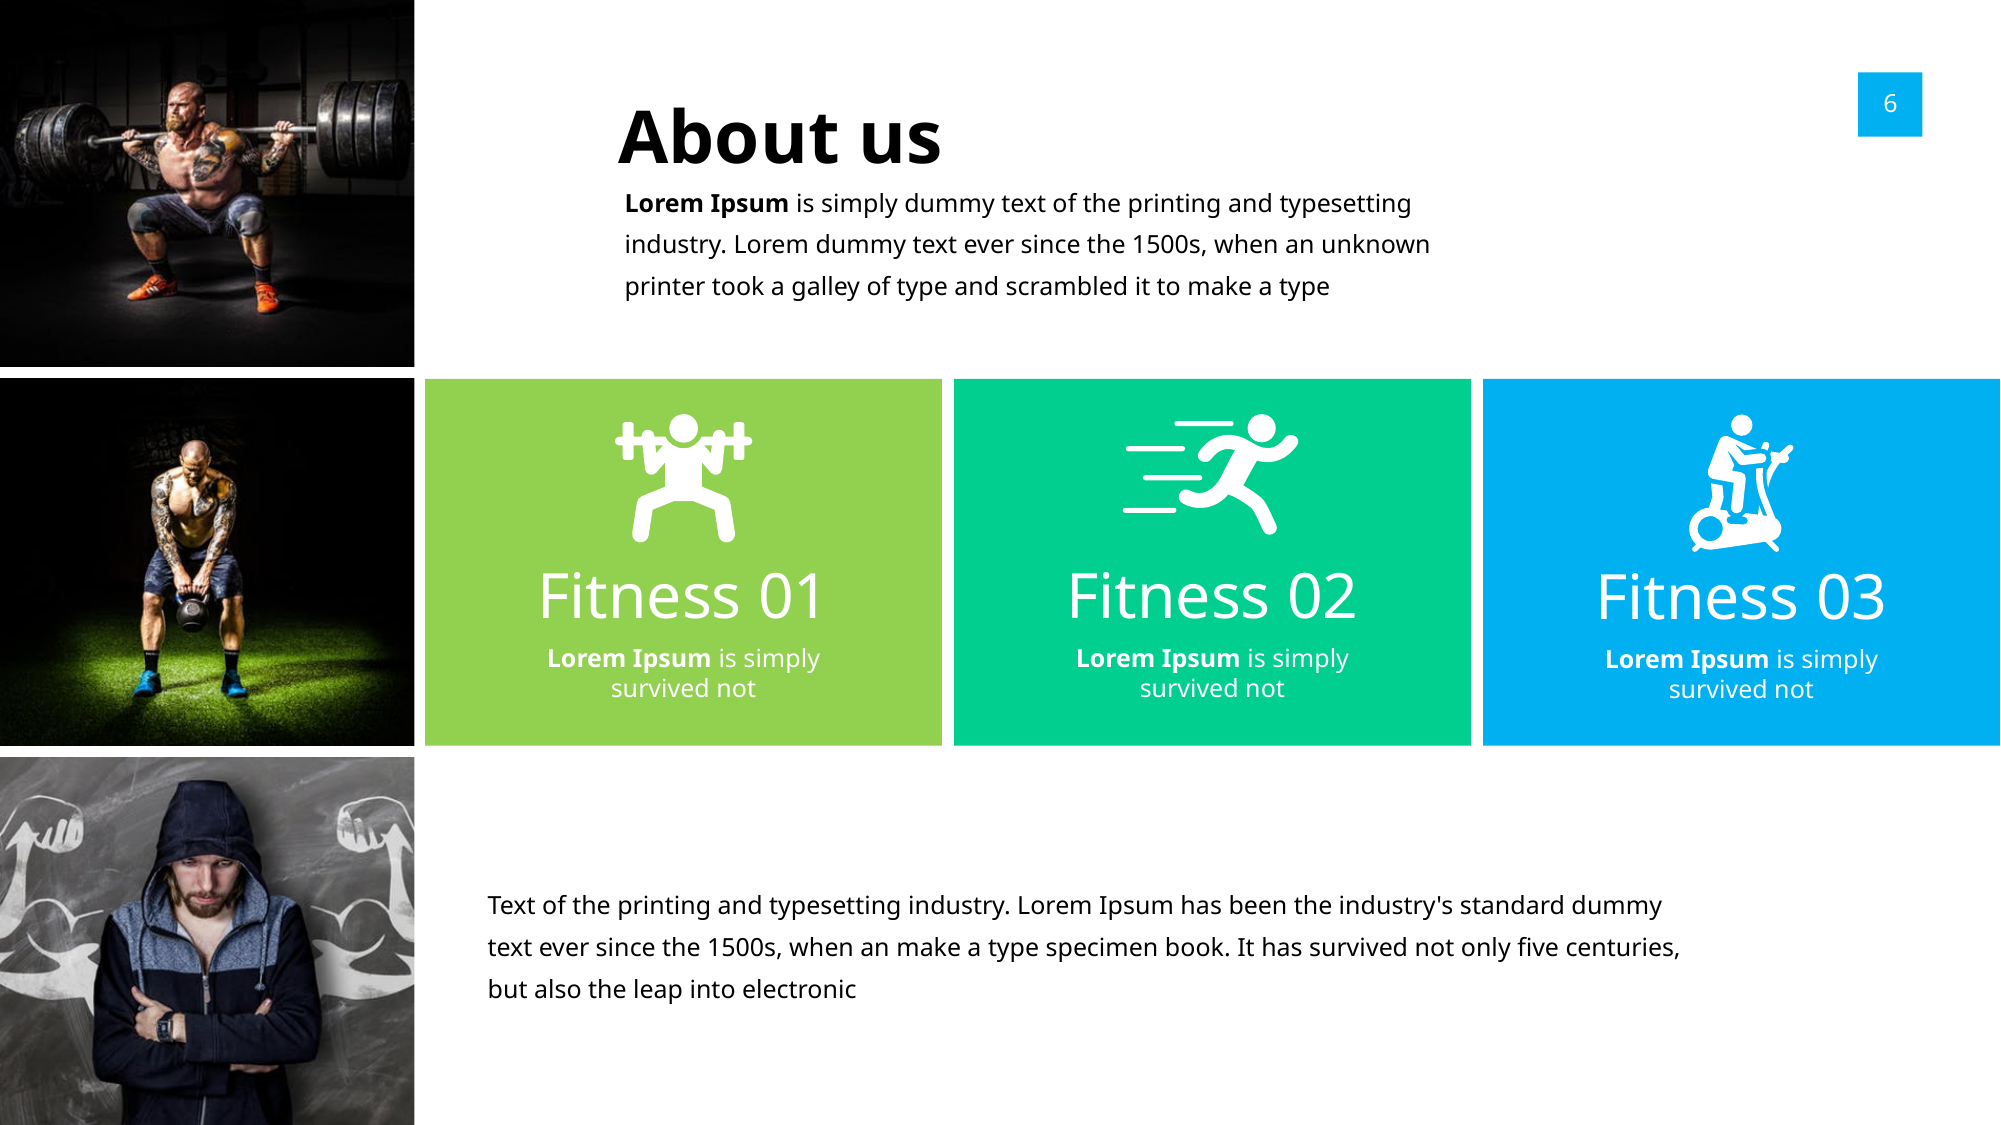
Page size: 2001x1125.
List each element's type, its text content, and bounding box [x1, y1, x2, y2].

text_box About us [603, 66, 958, 186]
picture [0, 378, 415, 746]
text_box [953, 378, 1472, 747]
text_box Lorem Ipsum is simply dummy text of the printing and typesetting industry. Lorem dummy text ever since the 1500s, when an unknown printer took a galley of type and scrambled it to make a type [609, 168, 1505, 308]
slide_number 6 [1854, 78, 1927, 130]
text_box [1043, 414, 1382, 711]
picture [0, 0, 415, 367]
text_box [514, 414, 853, 711]
text_box [424, 378, 943, 747]
picture [0, 757, 415, 1125]
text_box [1572, 412, 1911, 712]
text_box [1482, 378, 2000, 747]
text_box Text of the printing and typesetting industry. Lorem Ipsum has been the industry's standard dummy text ever since the 1500s, when an make a type specimen book. It has survived not only five centuries, but also the leap into electronic [472, 870, 1707, 1011]
